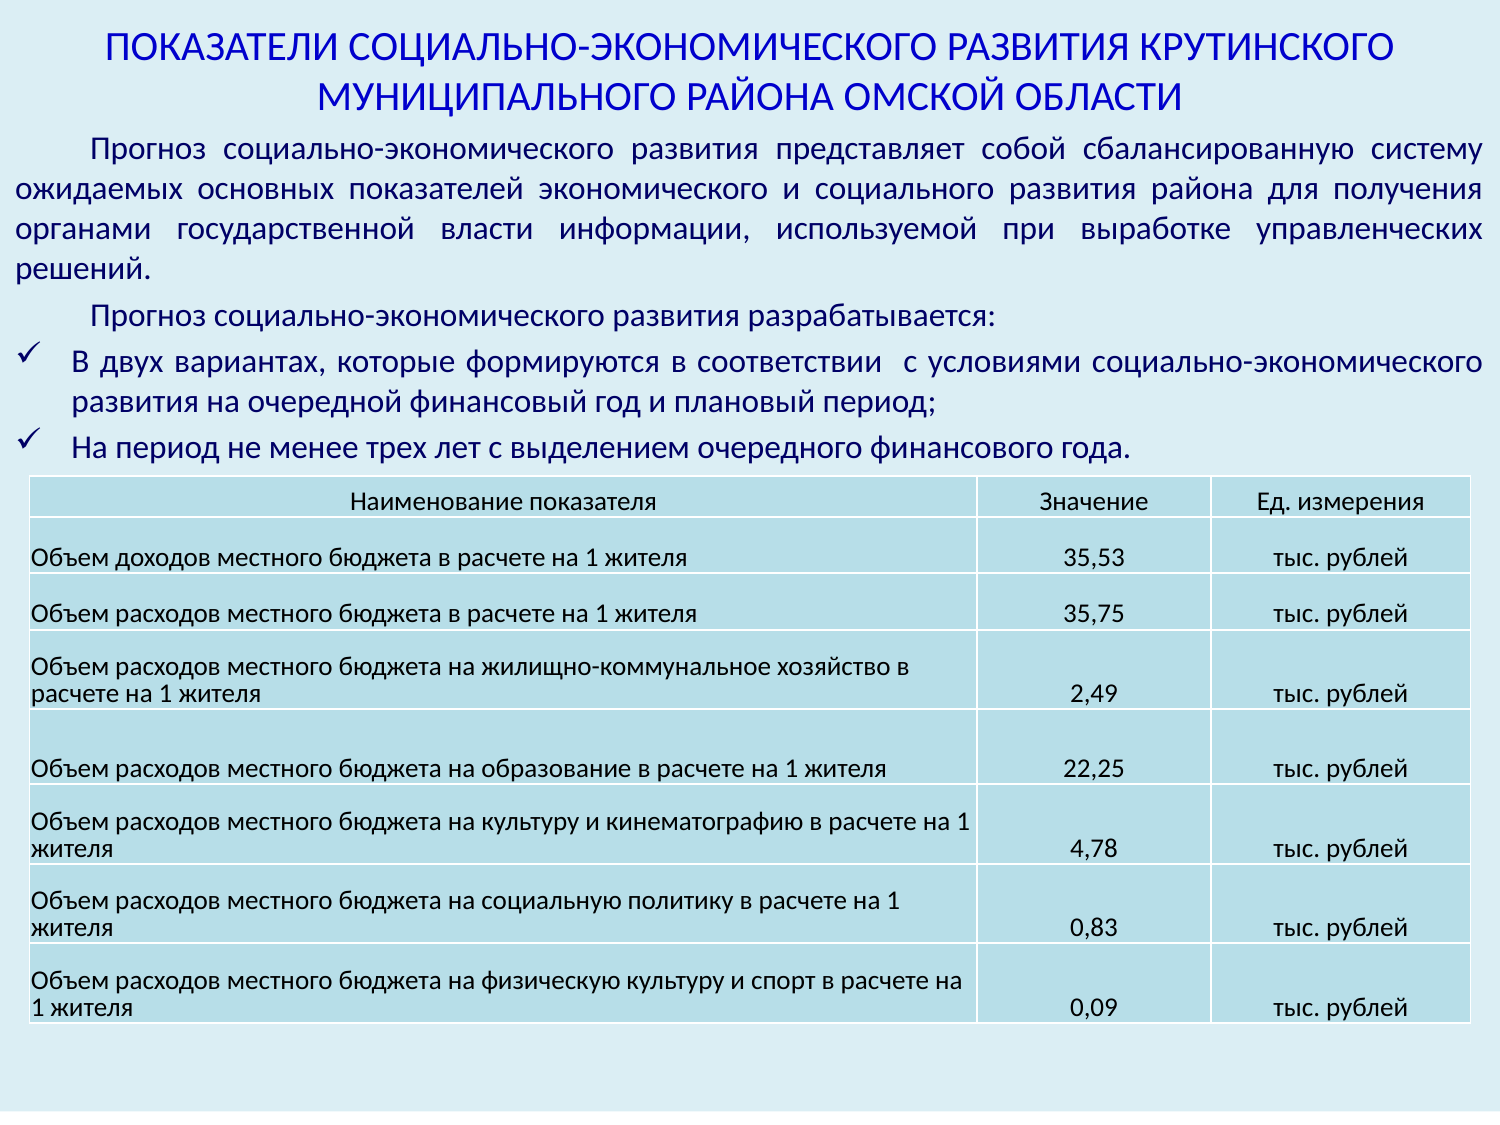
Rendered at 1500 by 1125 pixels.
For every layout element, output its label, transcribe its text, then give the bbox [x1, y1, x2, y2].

table_cell Объем расходов местного бюджета в расчете на 1 жителя [30, 574, 976, 629]
table_cell Объем расходов местного бюджета на культуру и кинематографию в расчете на 1 жителя [30, 785, 976, 863]
table_cell 2,49 [978, 631, 1210, 708]
table_cell 0,83 [978, 865, 1210, 942]
table_cell тыс. рублей [1212, 574, 1470, 629]
table_cell 22,25 [978, 710, 1210, 783]
table_cell Объем расходов местного бюджета на жилищно-коммунальное хозяйство в расчете на 1 жителя [30, 631, 976, 708]
title ПОКАЗАТЕЛИ СОЦИАЛЬНО-ЭКОНОМИЧЕСКОГО РАЗВИТИЯ КРУТИНСКОГО МУНИЦИПАЛЬНОГО РАЙОНА ОМСКОЙ ОБЛАСТИ [0, 0, 1500, 119]
table_header Значение [978, 477, 1210, 516]
table_cell тыс. рублей [1212, 865, 1470, 942]
table_cell Объем расходов местного бюджета на физическую культуру и спорт в расчете на 1 жителя [30, 944, 976, 1022]
table_cell тыс. рублей [1212, 785, 1470, 863]
table_cell тыс. рублей [1212, 944, 1470, 1022]
table_cell Объем доходов местного бюджета в расчете на 1 жителя [30, 518, 976, 572]
table_cell 0,09 [978, 944, 1210, 1022]
table_cell 35,75 [978, 574, 1210, 629]
table_header Наименование показателя [30, 477, 976, 516]
table_cell Объем расходов местного бюджета на социальную политику в расчете на 1 жителя [30, 865, 976, 942]
table_cell тыс. рублей [1212, 710, 1470, 783]
table_cell тыс. рублей [1212, 631, 1470, 708]
table_cell Объем расходов местного бюджета на образование в расчете на 1 жителя [30, 710, 976, 783]
table_cell 35,53 [978, 518, 1210, 572]
table_header Ед. измерения [1212, 477, 1470, 516]
table_cell 4,78 [978, 785, 1210, 863]
list Прогноз социально-экономического развития представляет собой сбалансированную систему ожидаемых основных показателей экономического и социального развития района для получения органами государственной власти информации, используемой при выработке управленческих решений. Прогноз социально-экономического развития разрабатывается: В двух вариантах, которые формируются в соответствии с условиями социально-экономического развития на очередной финансовый год и плановый период; На период не менее трех лет с выделением очередного финансового года. [0, 119, 1500, 1112]
table_cell тыс. рублей [1212, 518, 1470, 572]
